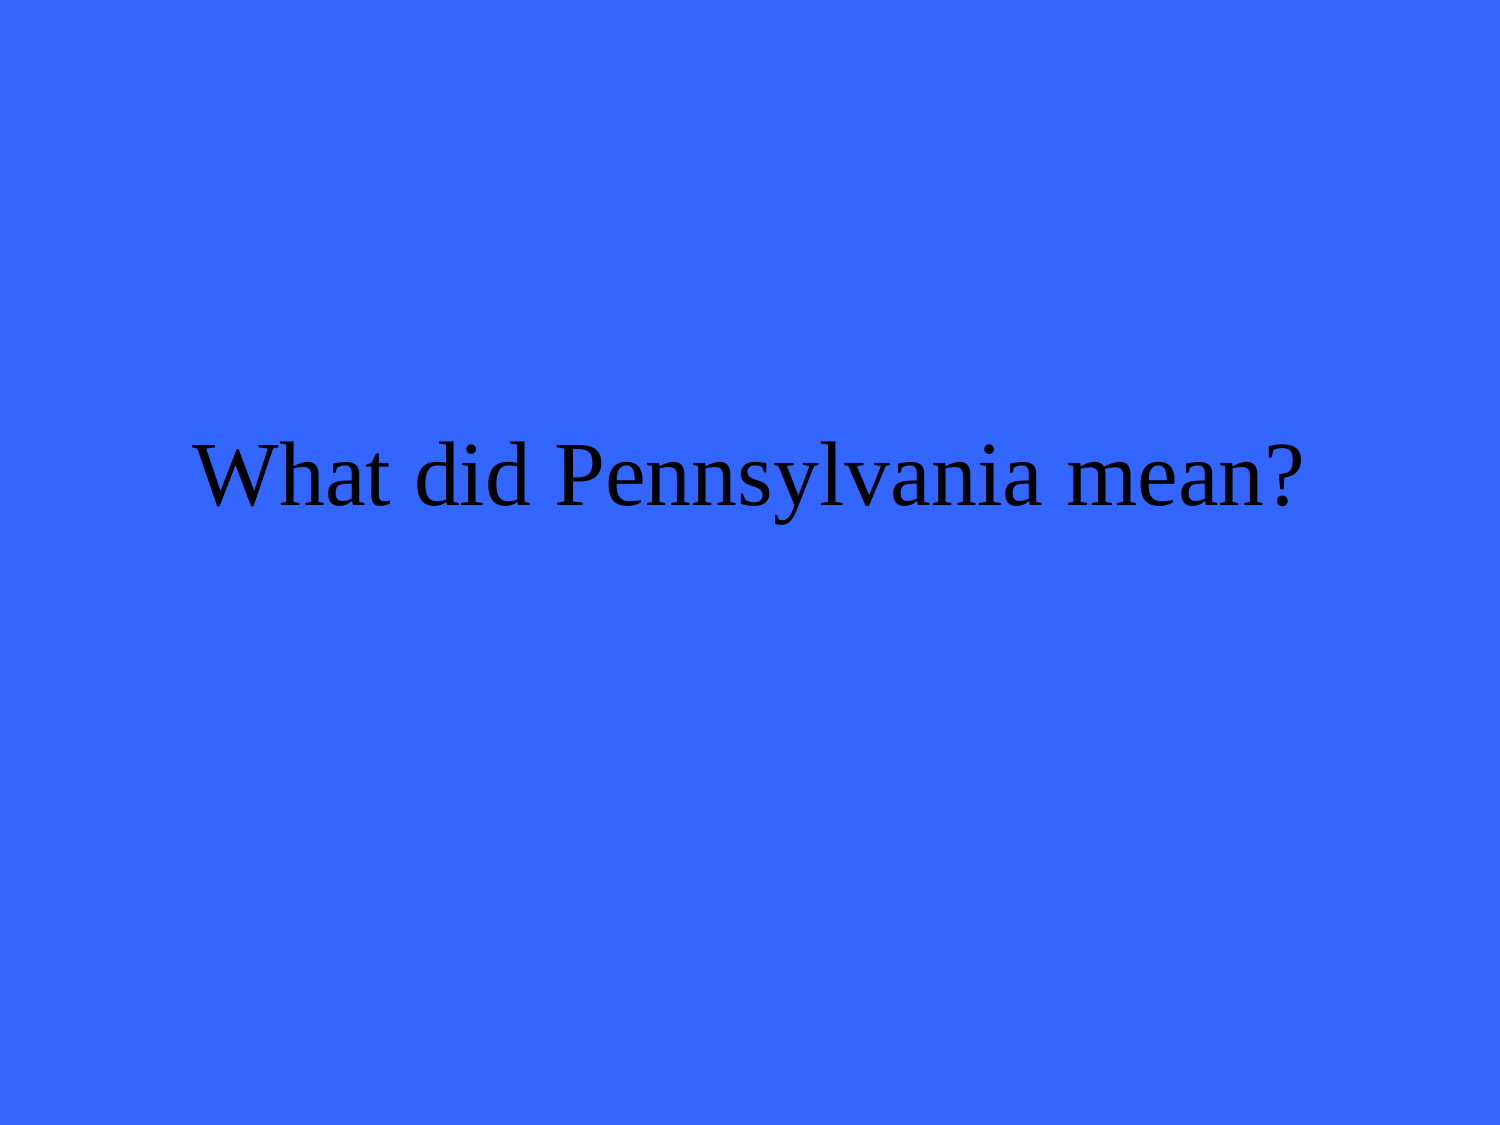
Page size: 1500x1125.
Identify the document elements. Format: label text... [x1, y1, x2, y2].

title What did Pennsylvania mean? [112, 375, 1388, 563]
